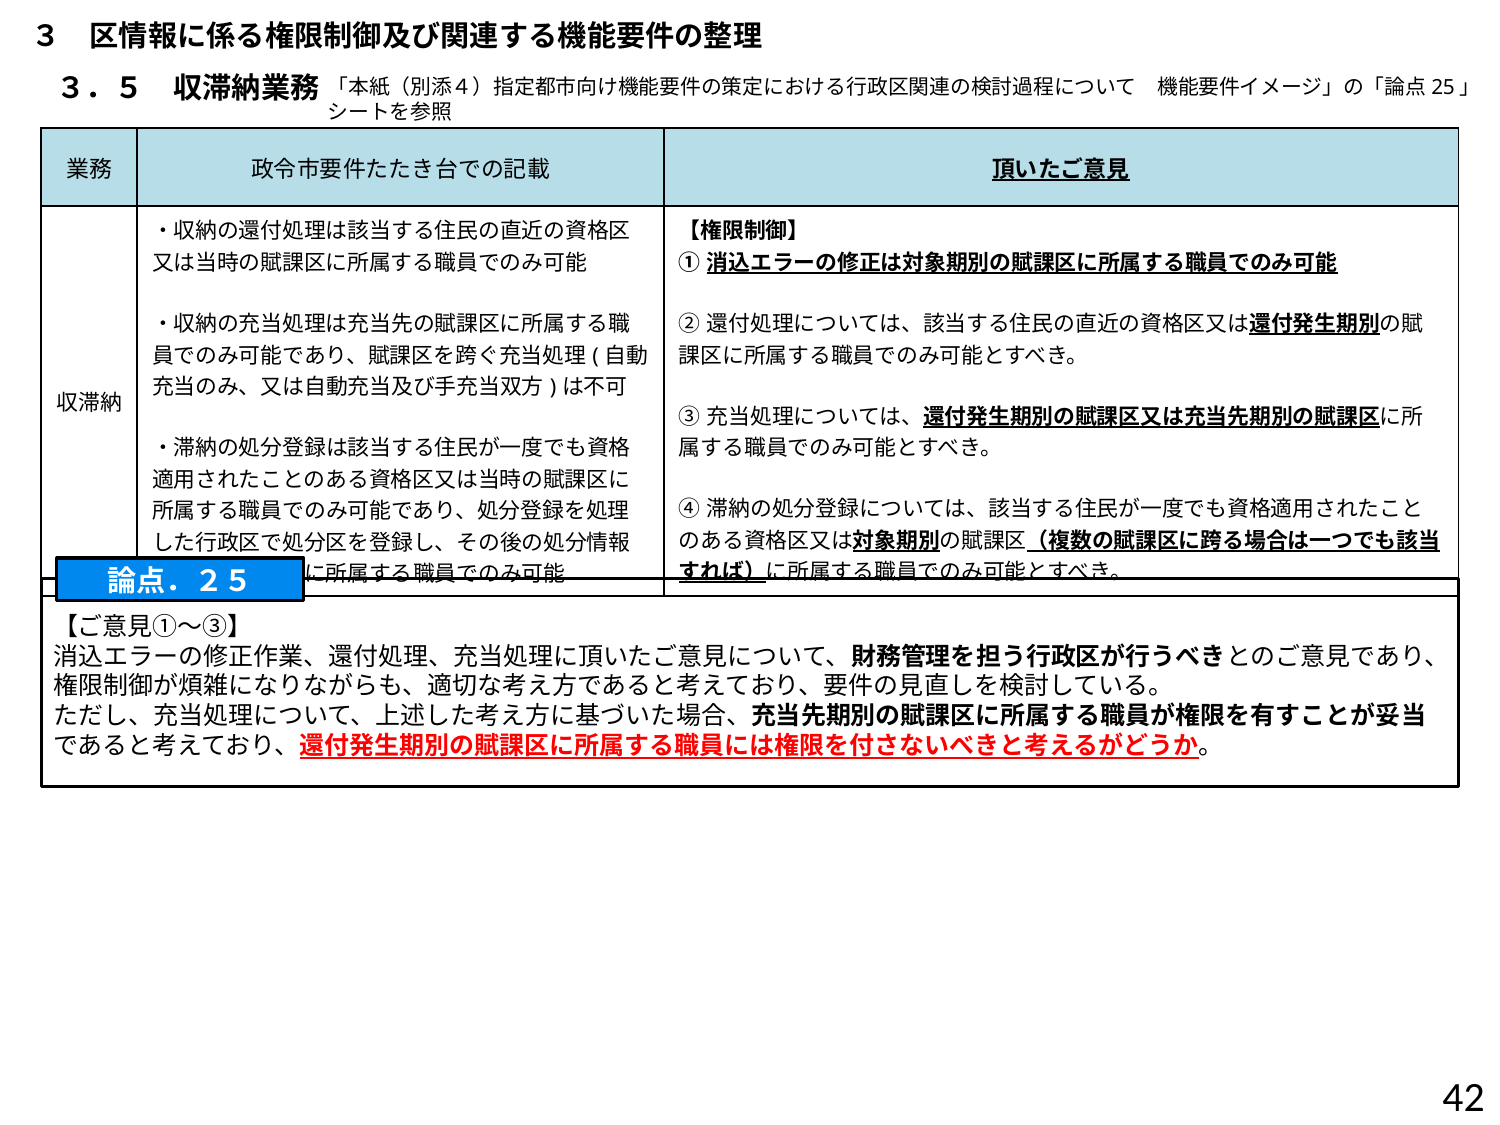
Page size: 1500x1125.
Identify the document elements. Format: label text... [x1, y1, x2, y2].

slide_number 41 [1149, 1065, 1500, 1125]
table_header 業務 [42, 129, 136, 205]
text_box 「本紙（別添４）指定都市向け機能要件の策定における行政区関連の検討過程について 機能要件イメージ」の「論点25」シートを参照 [312, 58, 1500, 114]
text_box ３．５ 収滞納業務 [41, 54, 1465, 100]
table_cell 【権限制御】 ①消込エラーの修正は対象期別の賦課区に所属する職員でのみ可能 ②還付処理については、該当する住民の直近の資格区又は還付発生期別の賦課区に所属する職員でのみ可能とすべき。 ③充当処理については、還付発生期別の賦課区又は充当先期別の賦課区に所属する職員でのみ可能とすべき。 ④滞納の処分登録については、該当する住民が一度でも資格適用されたことのある資格区又は対象期別の賦課区（複数の賦課区に跨る場合は一つでも該当すれば）に所属する職員でのみ可能とすべき。 [665, 207, 1458, 578]
table_cell 収滞納 [42, 207, 136, 578]
text_box ３ 区情報に係る権限制御及び関連する機能要件の整理 [16, 2, 1440, 49]
text_box 論点．２５ [55, 556, 306, 603]
table_header 政令市要件たたき台での記載 [138, 129, 663, 205]
table_cell ・収納の還付処理は該当する住民の直近の資格区又は当時の賦課区に所属する職員でのみ可能 ・収納の充当処理は充当先の賦課区に所属する職員でのみ可能であり、賦課区を跨ぐ充当処理(自動充当のみ、又は自動充当及び手充当双方)は不可 ・滞納の処分登録は該当する住民が一度でも資格適用されたことのある資格区又は当時の賦課区に所属する職員でのみ可能であり、処分登録を処理した行政区で処分区を登録し、その後の処分情報の更新は処分区に所属する職員でのみ可能 [138, 207, 663, 578]
table_header 頂いたご意見 [665, 129, 1458, 205]
text_box 【ご意見①～③】 消込エラーの修正作業、還付処理、充当処理に頂いたご意見について、財務管理を担う行政区が行うべきとのご意見であり、権限制御が煩雑になりながらも、適切な考え方であると考えており、要件の見直しを検討している。 ただし、充当処理について、上述した考え方に基づいた場合、充当先期別の賦課区に所属する職員が権限を有すことが妥当であると考えており、還付発生期別の賦課区に所属する職員には権限を付さないべきと考えるがどうか。 [41, 578, 1459, 787]
